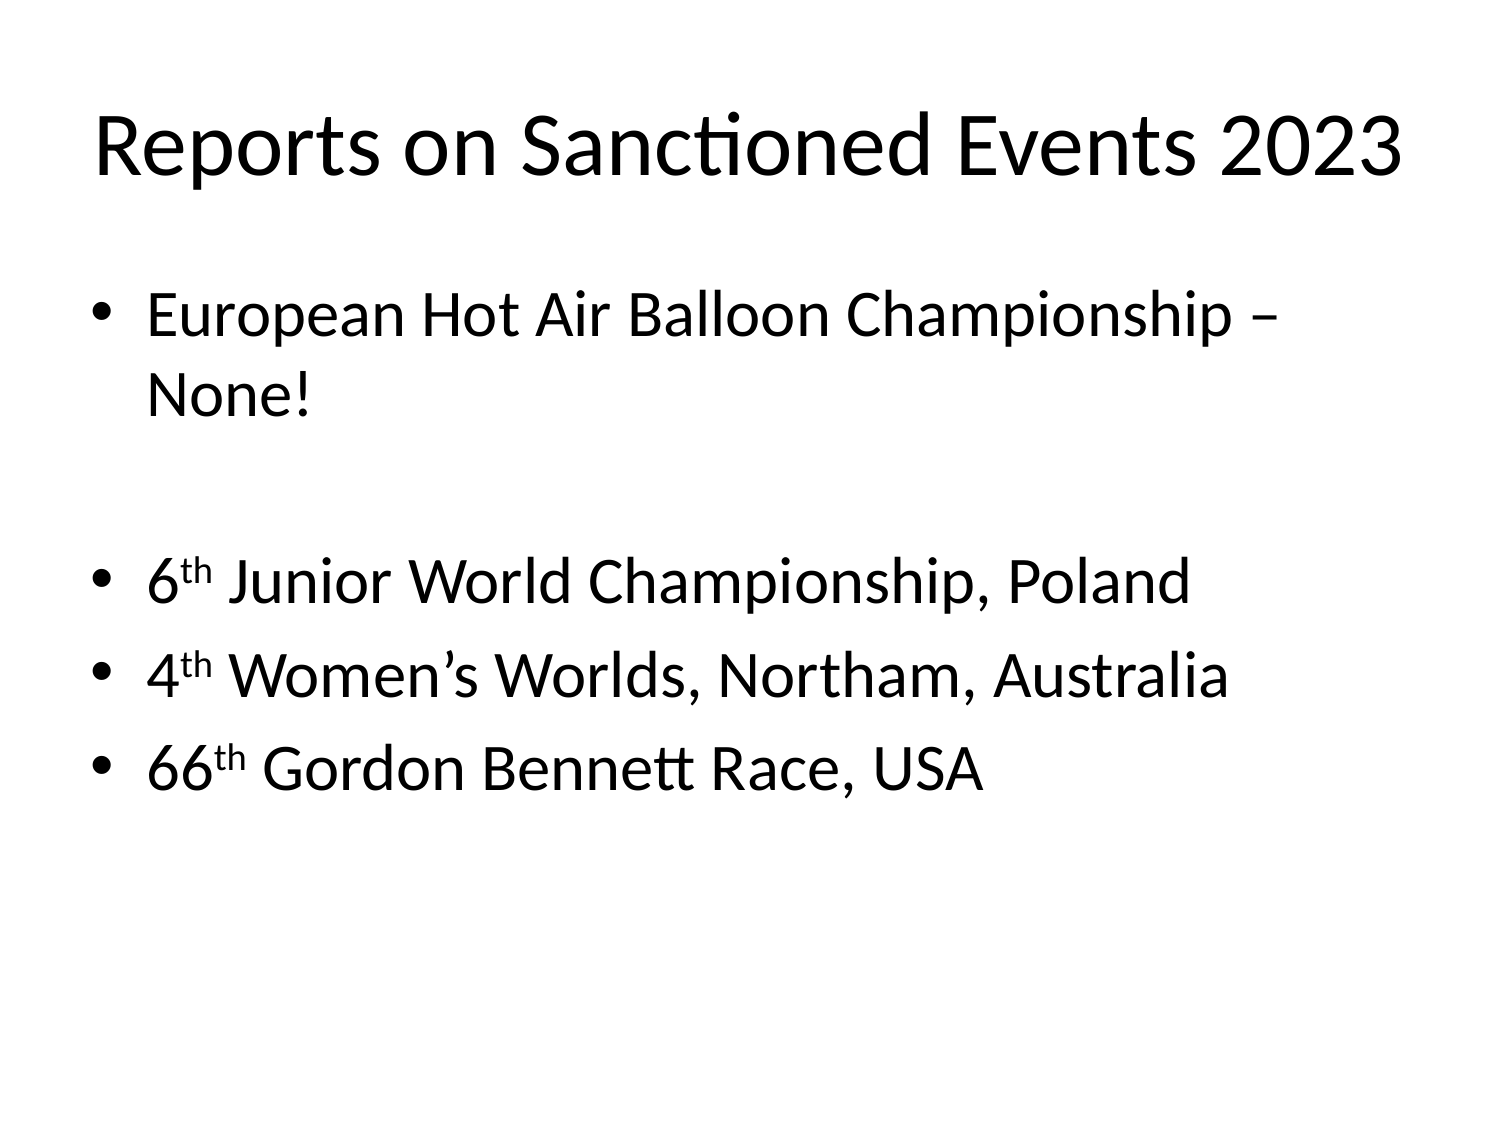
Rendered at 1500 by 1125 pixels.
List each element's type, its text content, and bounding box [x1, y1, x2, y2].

title Reports on Sanctioned Events 2023 [75, 45, 1425, 233]
list European Hot Air Balloon Championship – None! 6th Junior World Championship, Poland 4th Women’s Worlds, Northam, Australia 66th Gordon Bennett Race, USA [75, 262, 1425, 1005]
